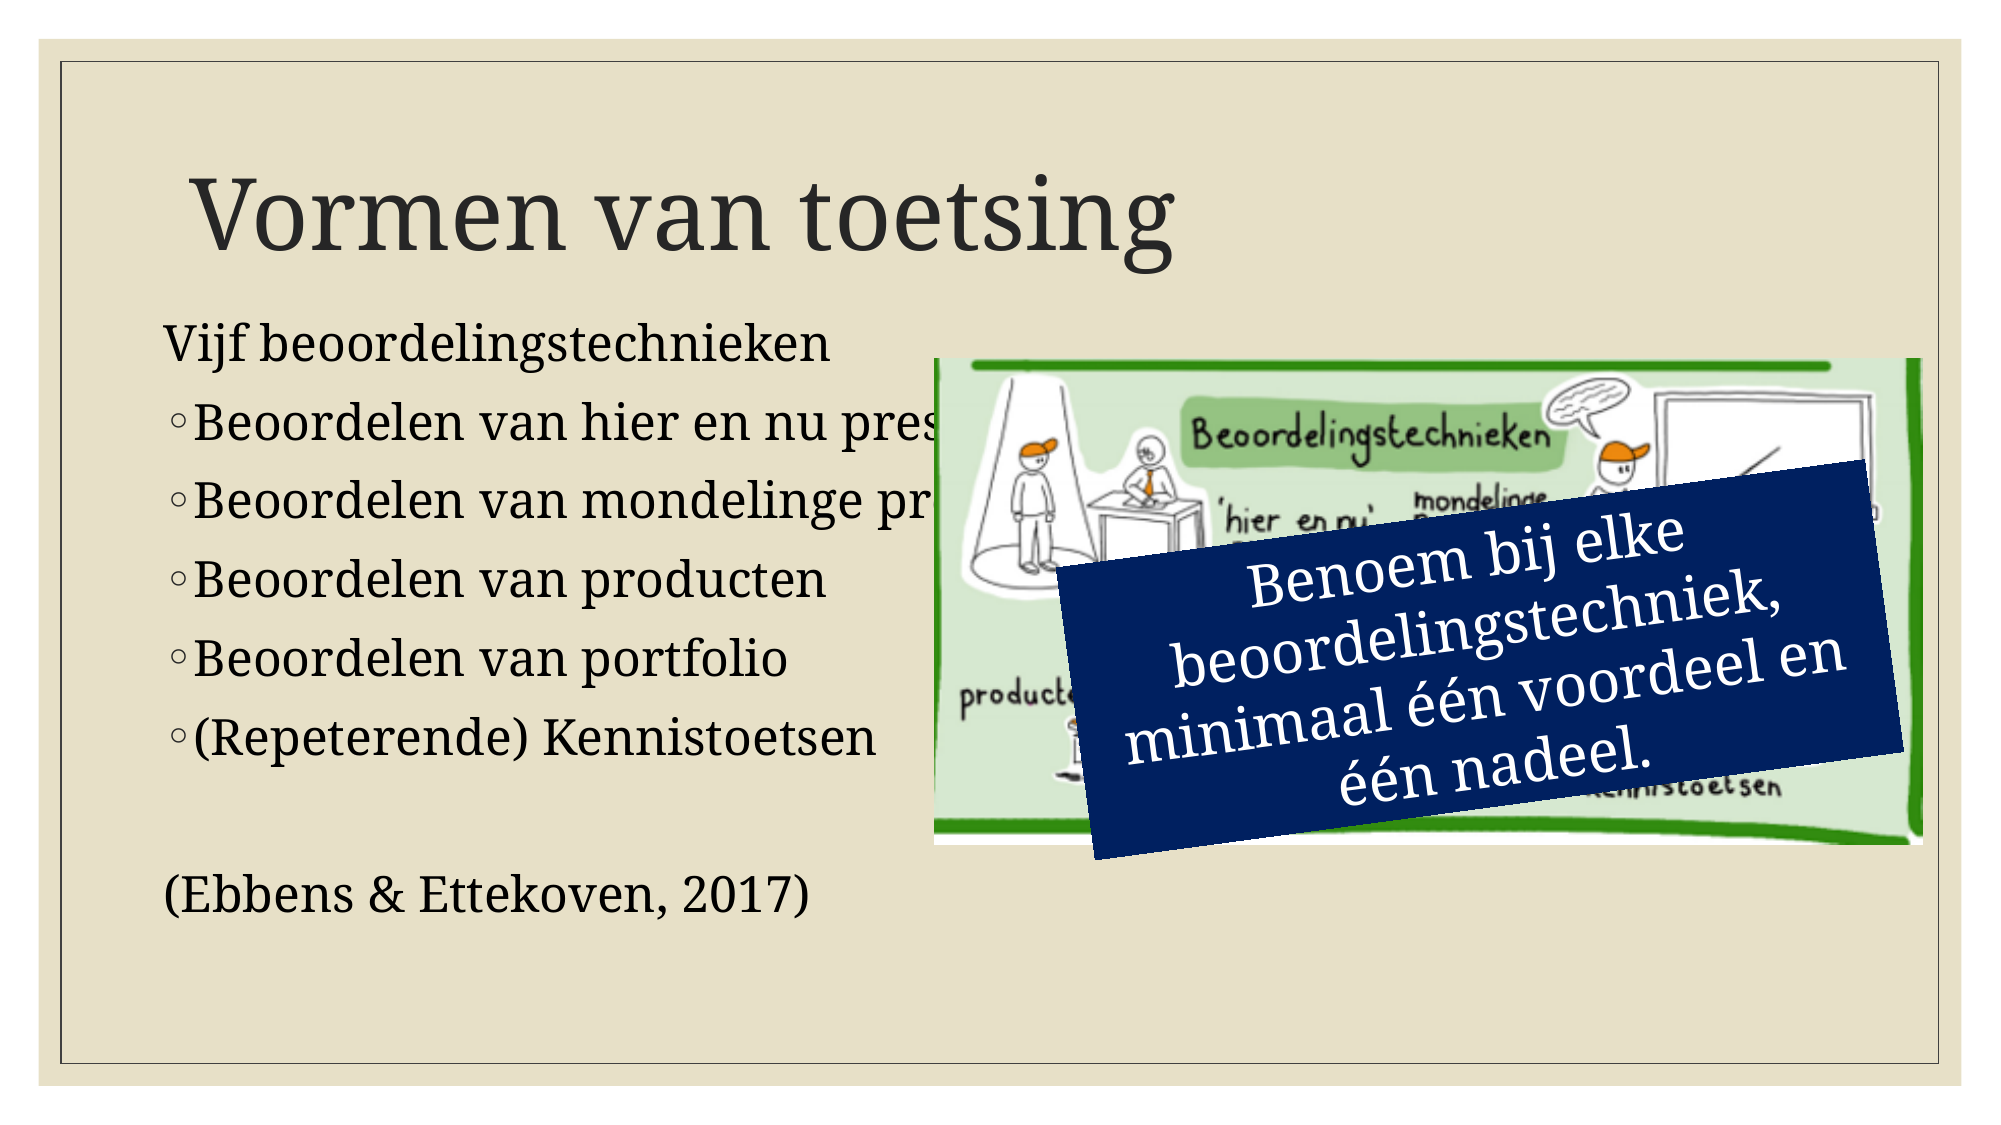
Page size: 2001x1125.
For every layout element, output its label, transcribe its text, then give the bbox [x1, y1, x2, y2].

picture [933, 358, 1923, 845]
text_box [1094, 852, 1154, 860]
list Vijf beoordelingstechnieken Beoordelen van hier en nu prestaties Beoordelen van mondelinge prestatie Beoordelen van producten Beoordelen van portfolio (Repeterende) Kennistoetsen (Ebbens & Ettekoven, 2017) [148, 303, 1799, 949]
title Vormen van toetsing [174, 105, 1825, 331]
